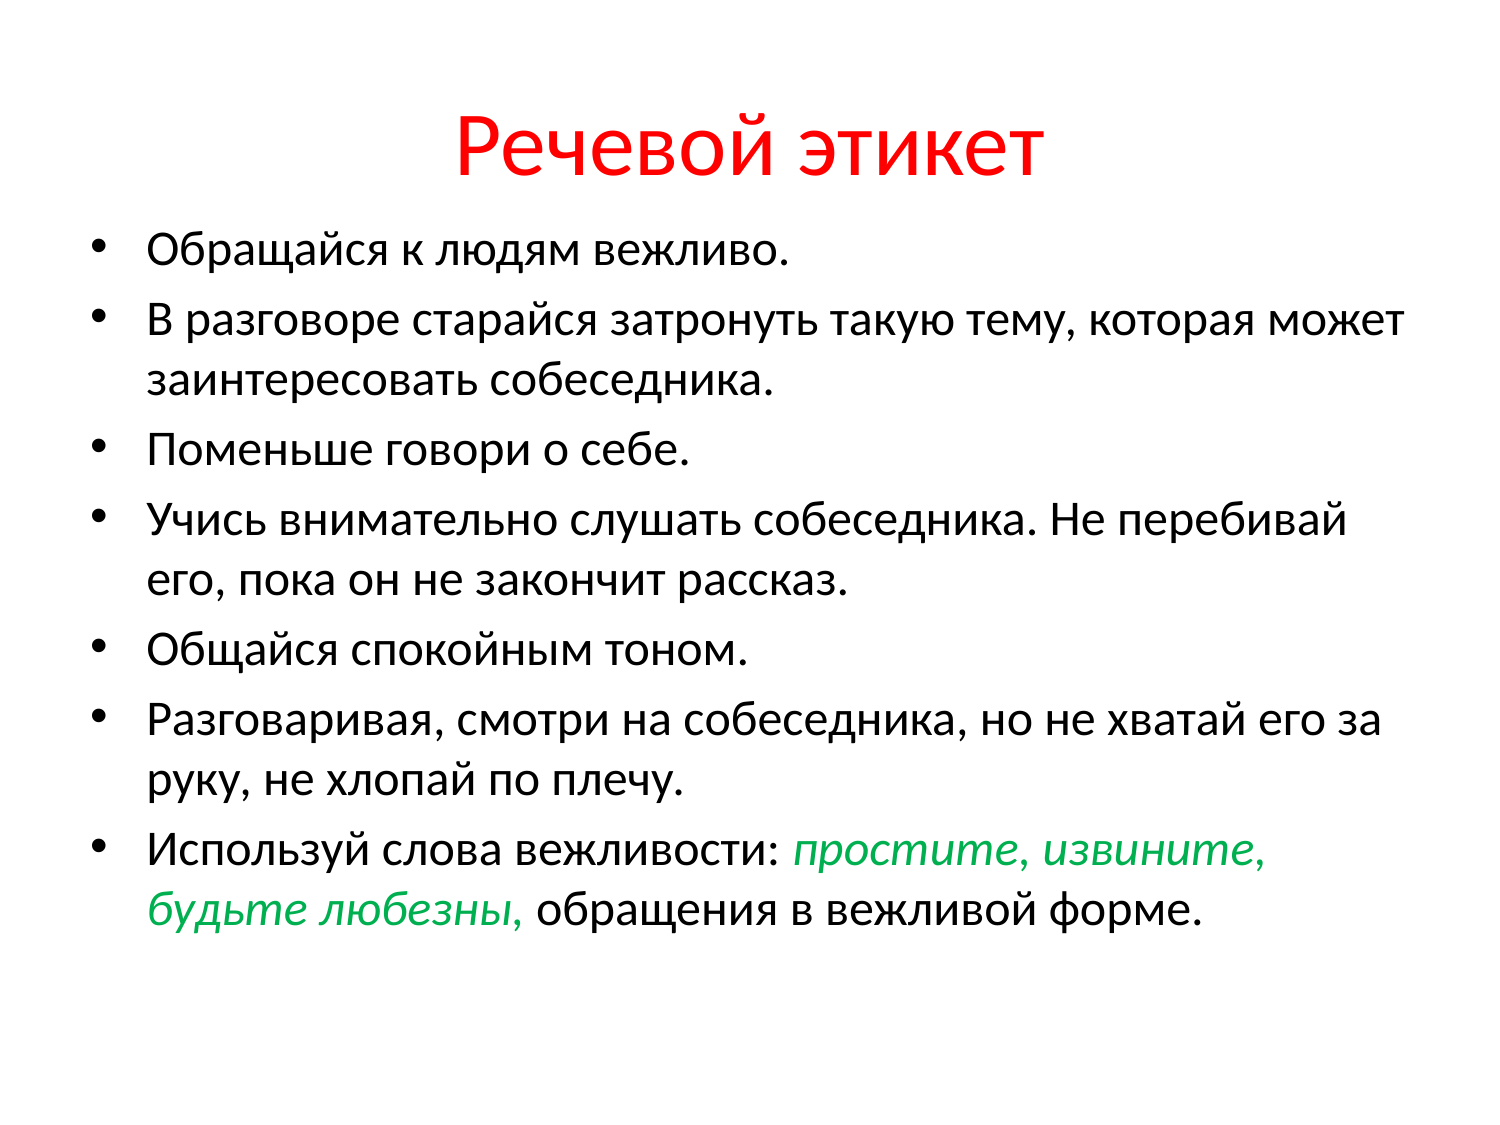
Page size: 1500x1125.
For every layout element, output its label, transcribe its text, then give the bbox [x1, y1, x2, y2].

list Обращайся к людям вежливо. В разговоре старайся затронуть такую тему, которая может заинтересовать собеседника. Поменьше говори о себе. Учись внимательно слушать собеседника. Не перебивай его, пока он не закончит рассказ. Общайся спокойным тоном. Разговаривая, смотри на собеседника, но не хватай его за руку, не хлопай по плечу. Используй слова вежливости: простите, извините, будьте любезны, обращения в вежливой форме. [75, 208, 1425, 1071]
title Речевой этикет [75, 45, 1425, 208]
